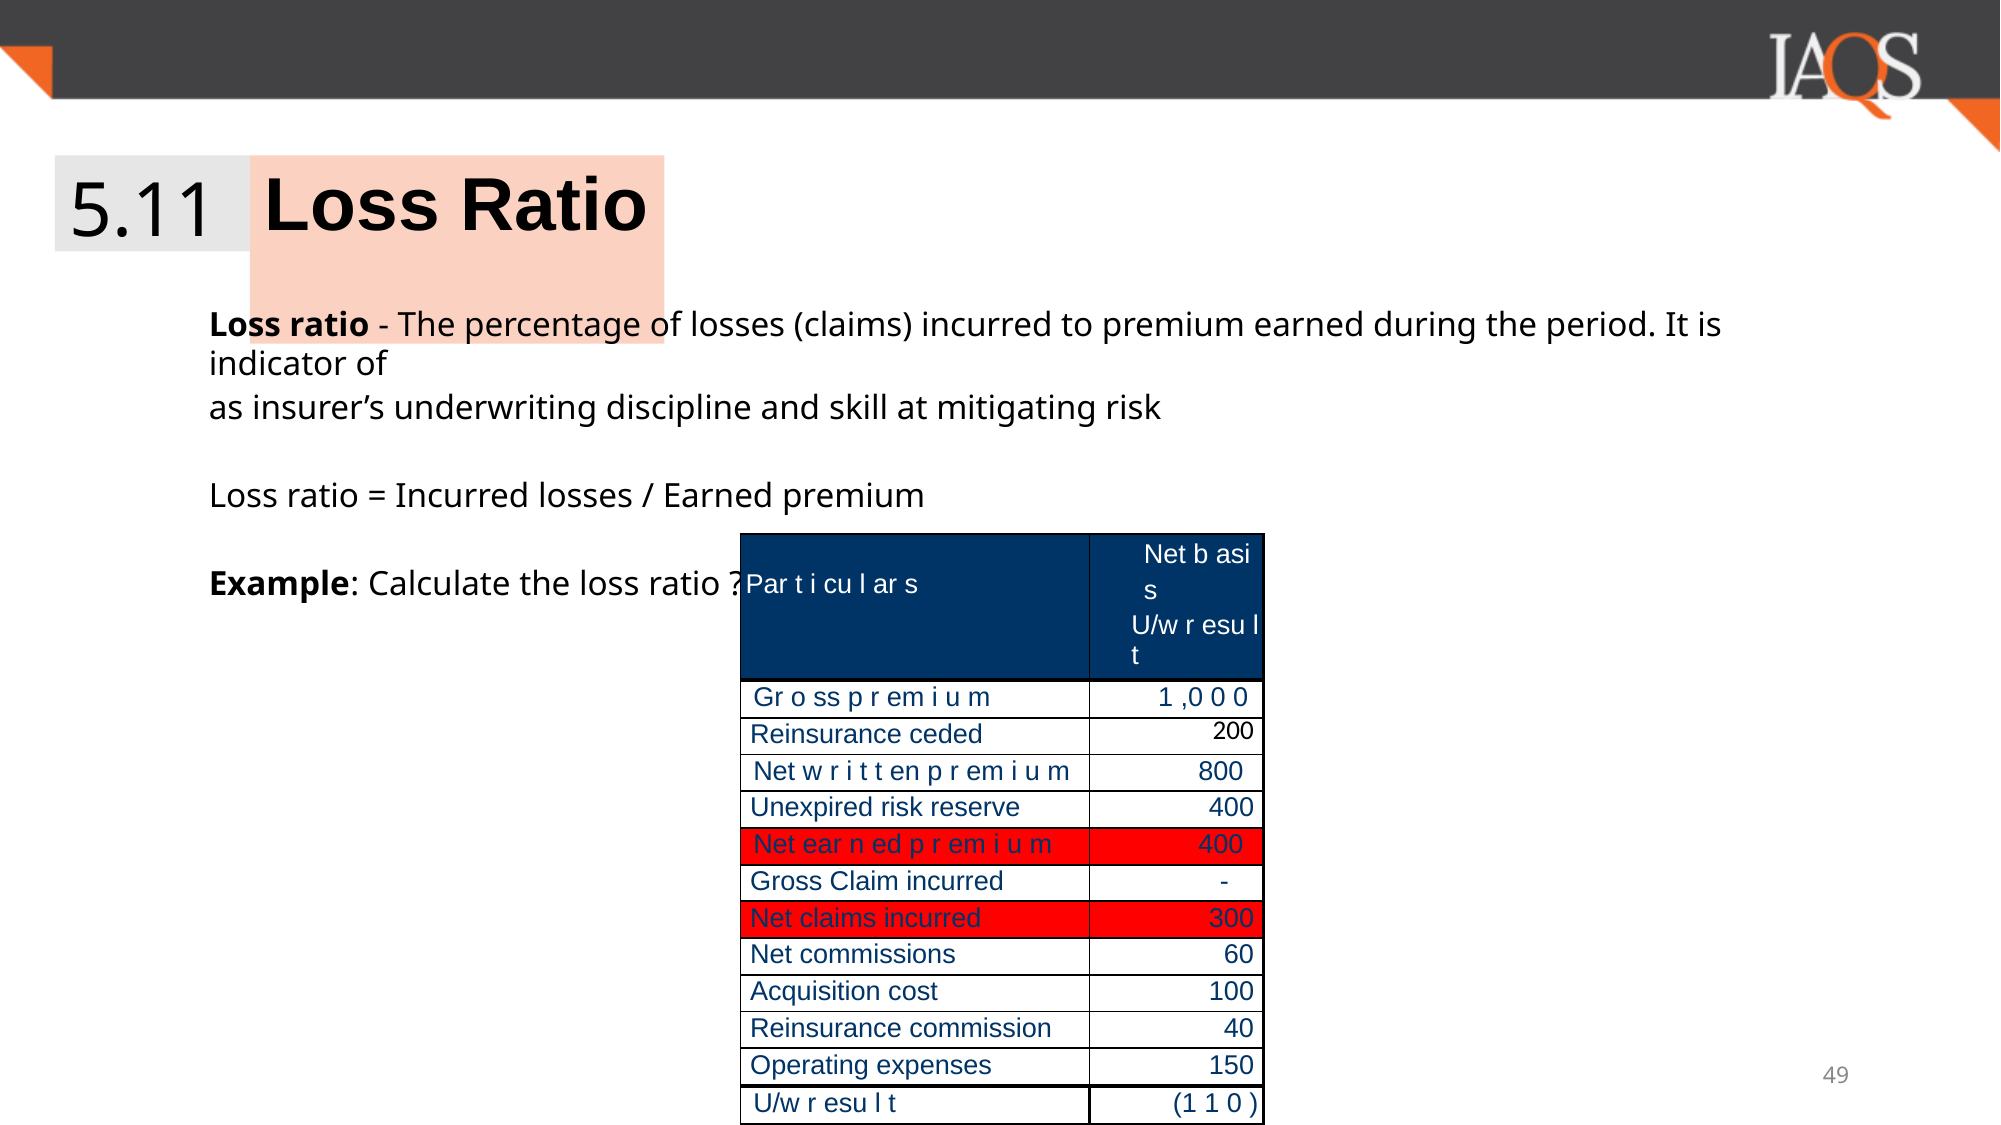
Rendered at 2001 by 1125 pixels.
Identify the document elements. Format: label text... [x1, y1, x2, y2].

table_cell Reinsurance commission [741, 1012, 1089, 1047]
table_cell 400 [1090, 792, 1262, 827]
table_cell 800 [1090, 755, 1262, 790]
text_box Loss ratio - The percentage of losses (claims) incurred to premium earned during the period. It is indicator of as insurer’s underwriting discipline and skill at mitigating risk Loss ratio = Incurred losses / Earned premium Example: Calculate the loss ratio ?? [206, 296, 1808, 602]
table_cell Net claims incurred [741, 902, 1089, 937]
table_cell 100 [1090, 976, 1262, 1011]
table_cell - [1090, 866, 1262, 900]
table_cell (1 1 0 ) [1091, 1088, 1262, 1123]
table_cell Net w r i t t en p r em i u m [741, 755, 1089, 790]
picture [0, 0, 2000, 152]
table_cell Operating expenses [741, 1049, 1089, 1084]
table_cell 300 [1090, 902, 1262, 937]
table_cell 40 [1090, 1012, 1262, 1047]
table_cell Acquisition cost [741, 976, 1089, 1011]
table_cell 1 ,0 0 0 [1090, 682, 1262, 717]
text_box 5.11 [54, 155, 250, 252]
table_cell Unexpired risk reserve [741, 792, 1089, 827]
table_cell Net ear n ed p r em i u m [741, 829, 1089, 864]
table_cell 60 [1090, 939, 1262, 974]
table_cell Gr o ss p r em i u m [741, 682, 1089, 717]
table_cell 200 [1090, 719, 1262, 754]
table_cell 400 [1090, 829, 1262, 864]
title Loss Ratio [249, 155, 665, 296]
table_cell U/w r esu l t [741, 1088, 1088, 1123]
slide_number ‹#› [1820, 1057, 1857, 1125]
table_header Par t i cu l ar s [741, 535, 1089, 678]
table_cell Net commissions [741, 939, 1089, 974]
table_header Net b asi s U/w r esu l t [1090, 535, 1262, 678]
table_cell Reinsurance ceded [741, 719, 1089, 754]
table_cell 150 [1090, 1049, 1262, 1084]
table_cell Gross Claim incurred [741, 866, 1089, 900]
